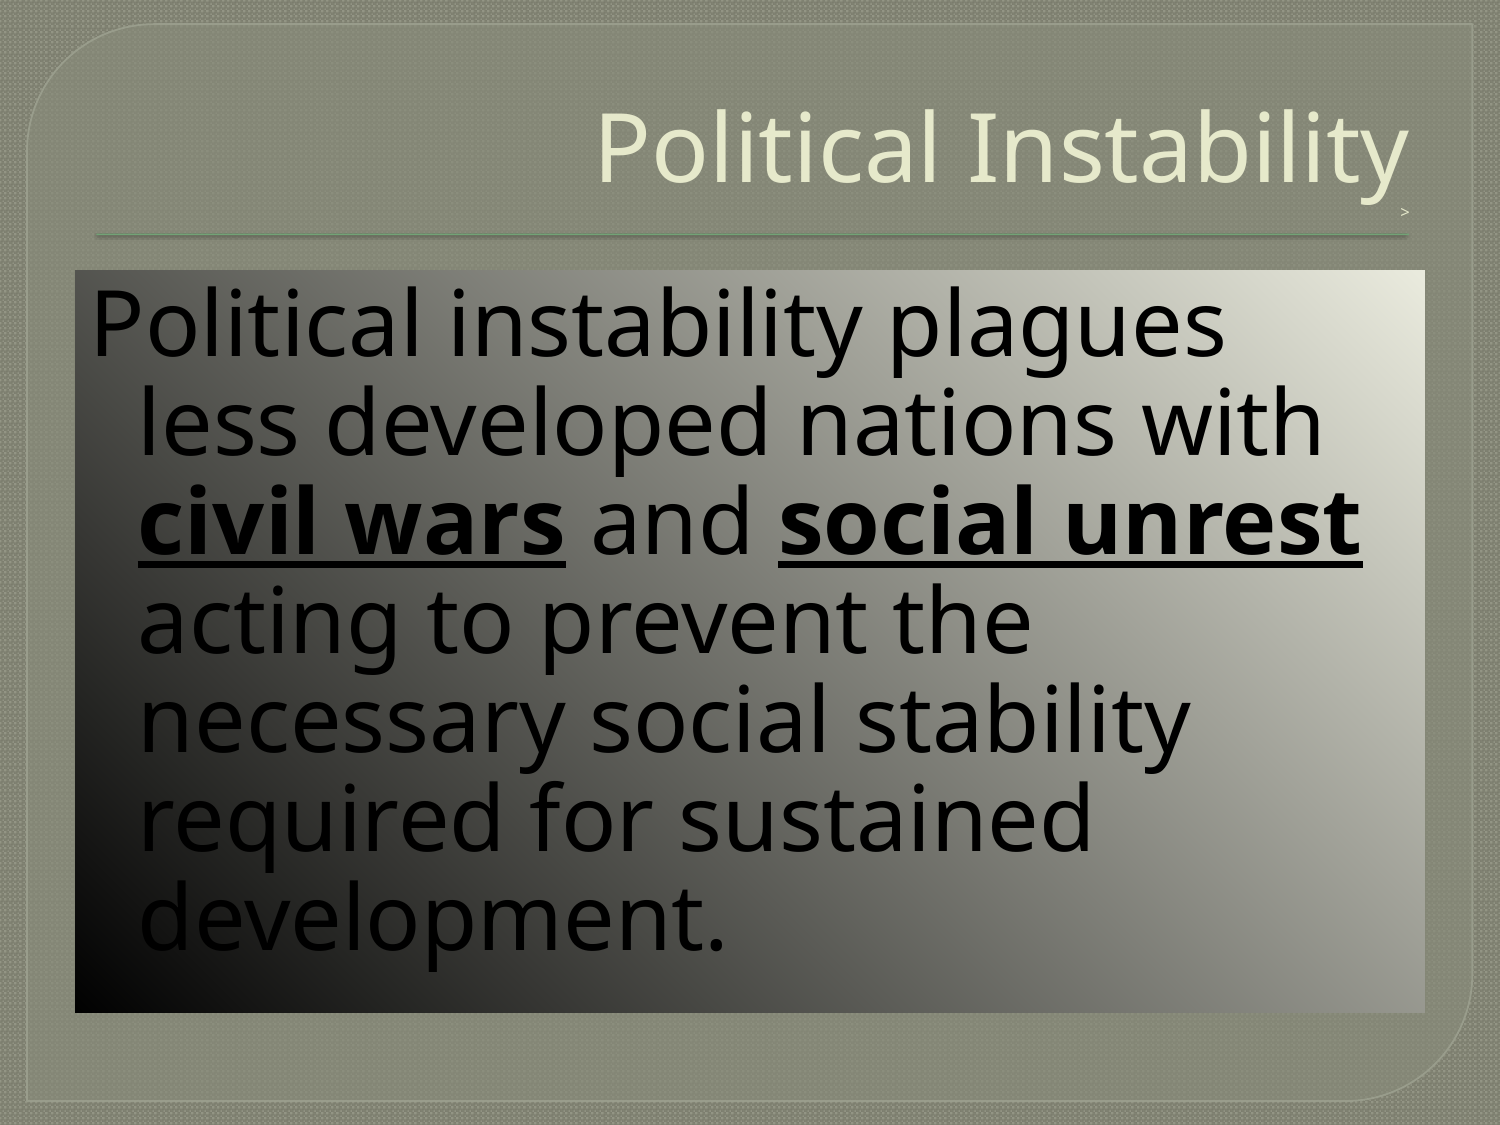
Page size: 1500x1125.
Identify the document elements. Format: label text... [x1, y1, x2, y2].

title Political Instability > [75, 41, 1425, 230]
list Political instability plagues less developed nations with civil wars and social unrest acting to prevent the necessary social stability required for sustained development. [75, 270, 1425, 1013]
